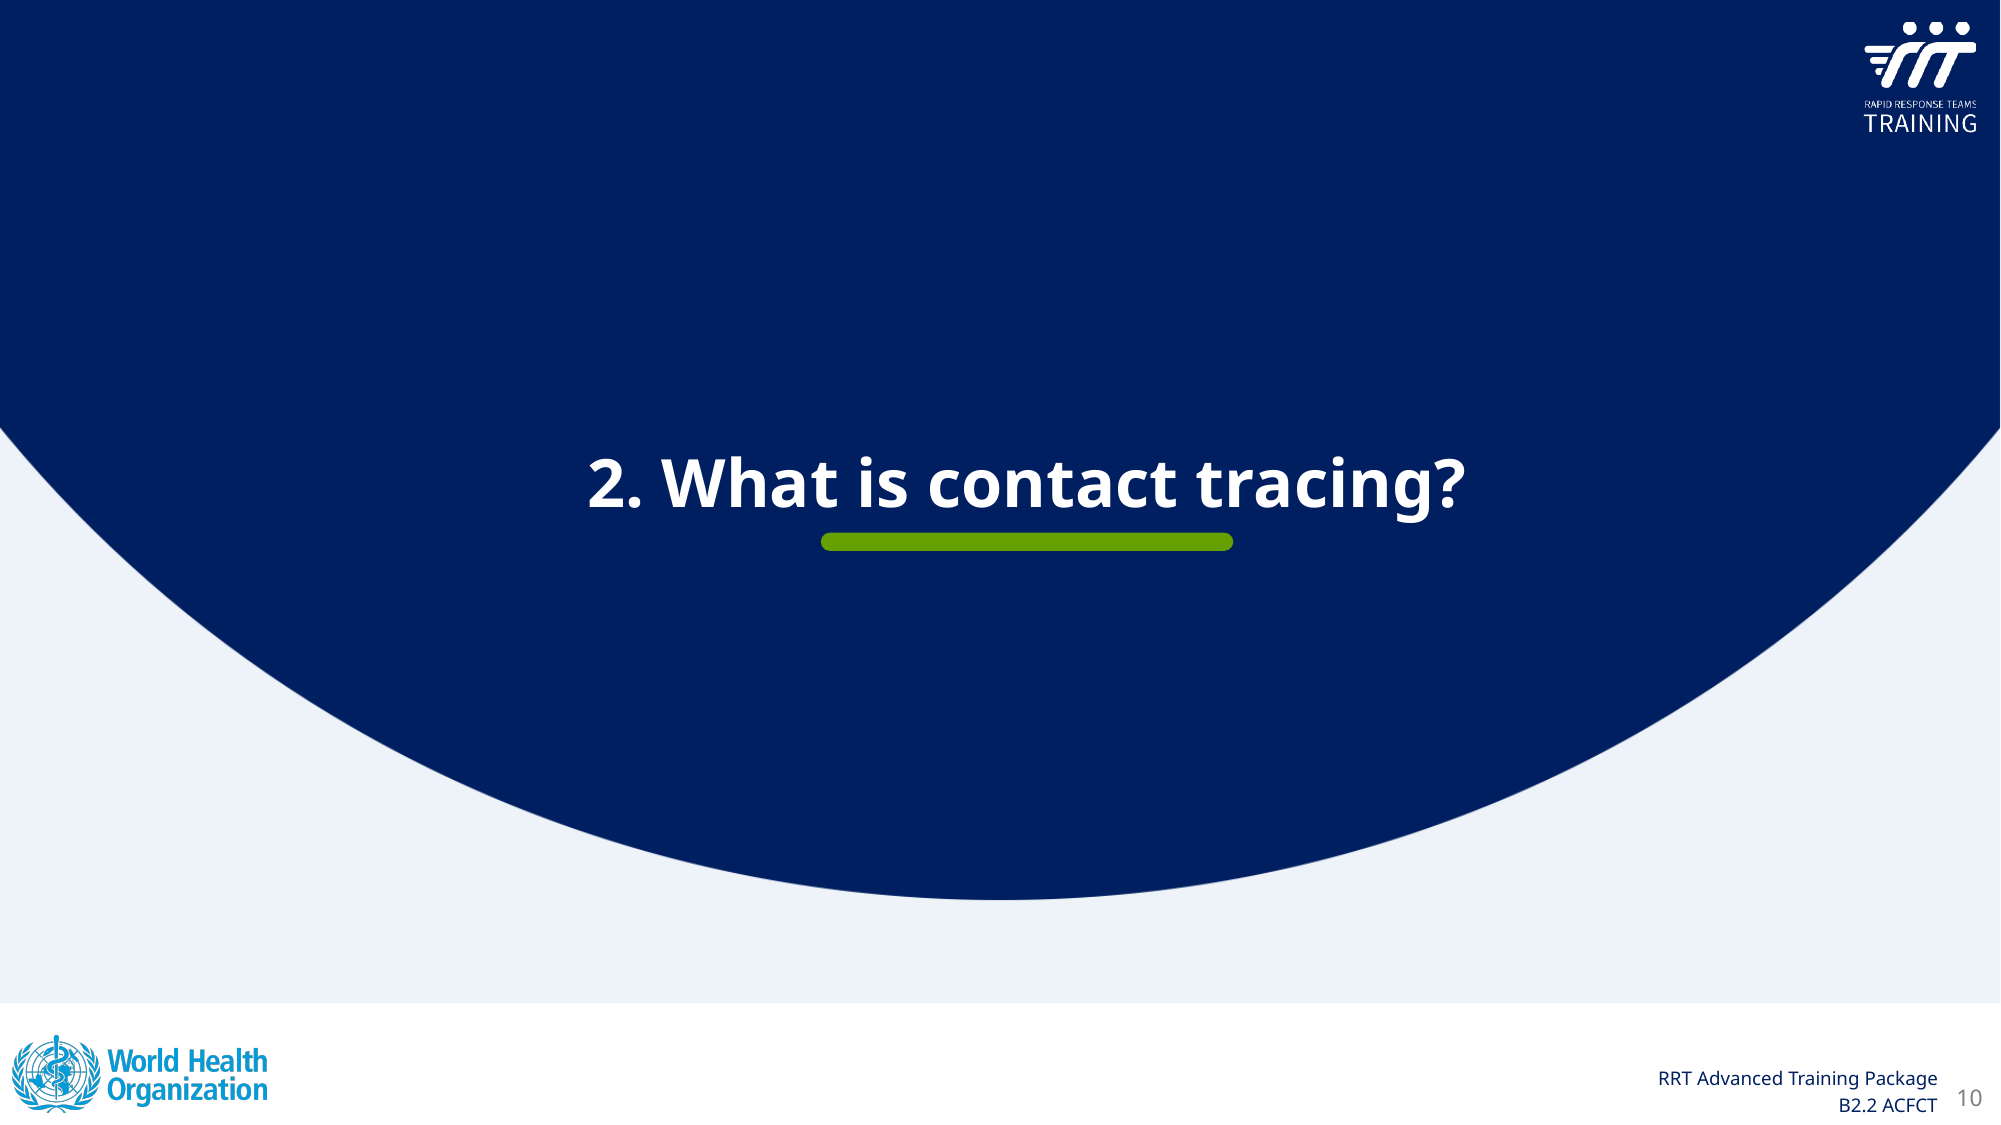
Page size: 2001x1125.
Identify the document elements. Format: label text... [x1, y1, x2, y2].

picture [12, 1083, 48, 1113]
picture [12, 1035, 267, 1113]
picture [58, 1050, 64, 1058]
list 2. What is contact tracing? [95, 322, 1959, 631]
picture [0, 0, 2001, 1003]
